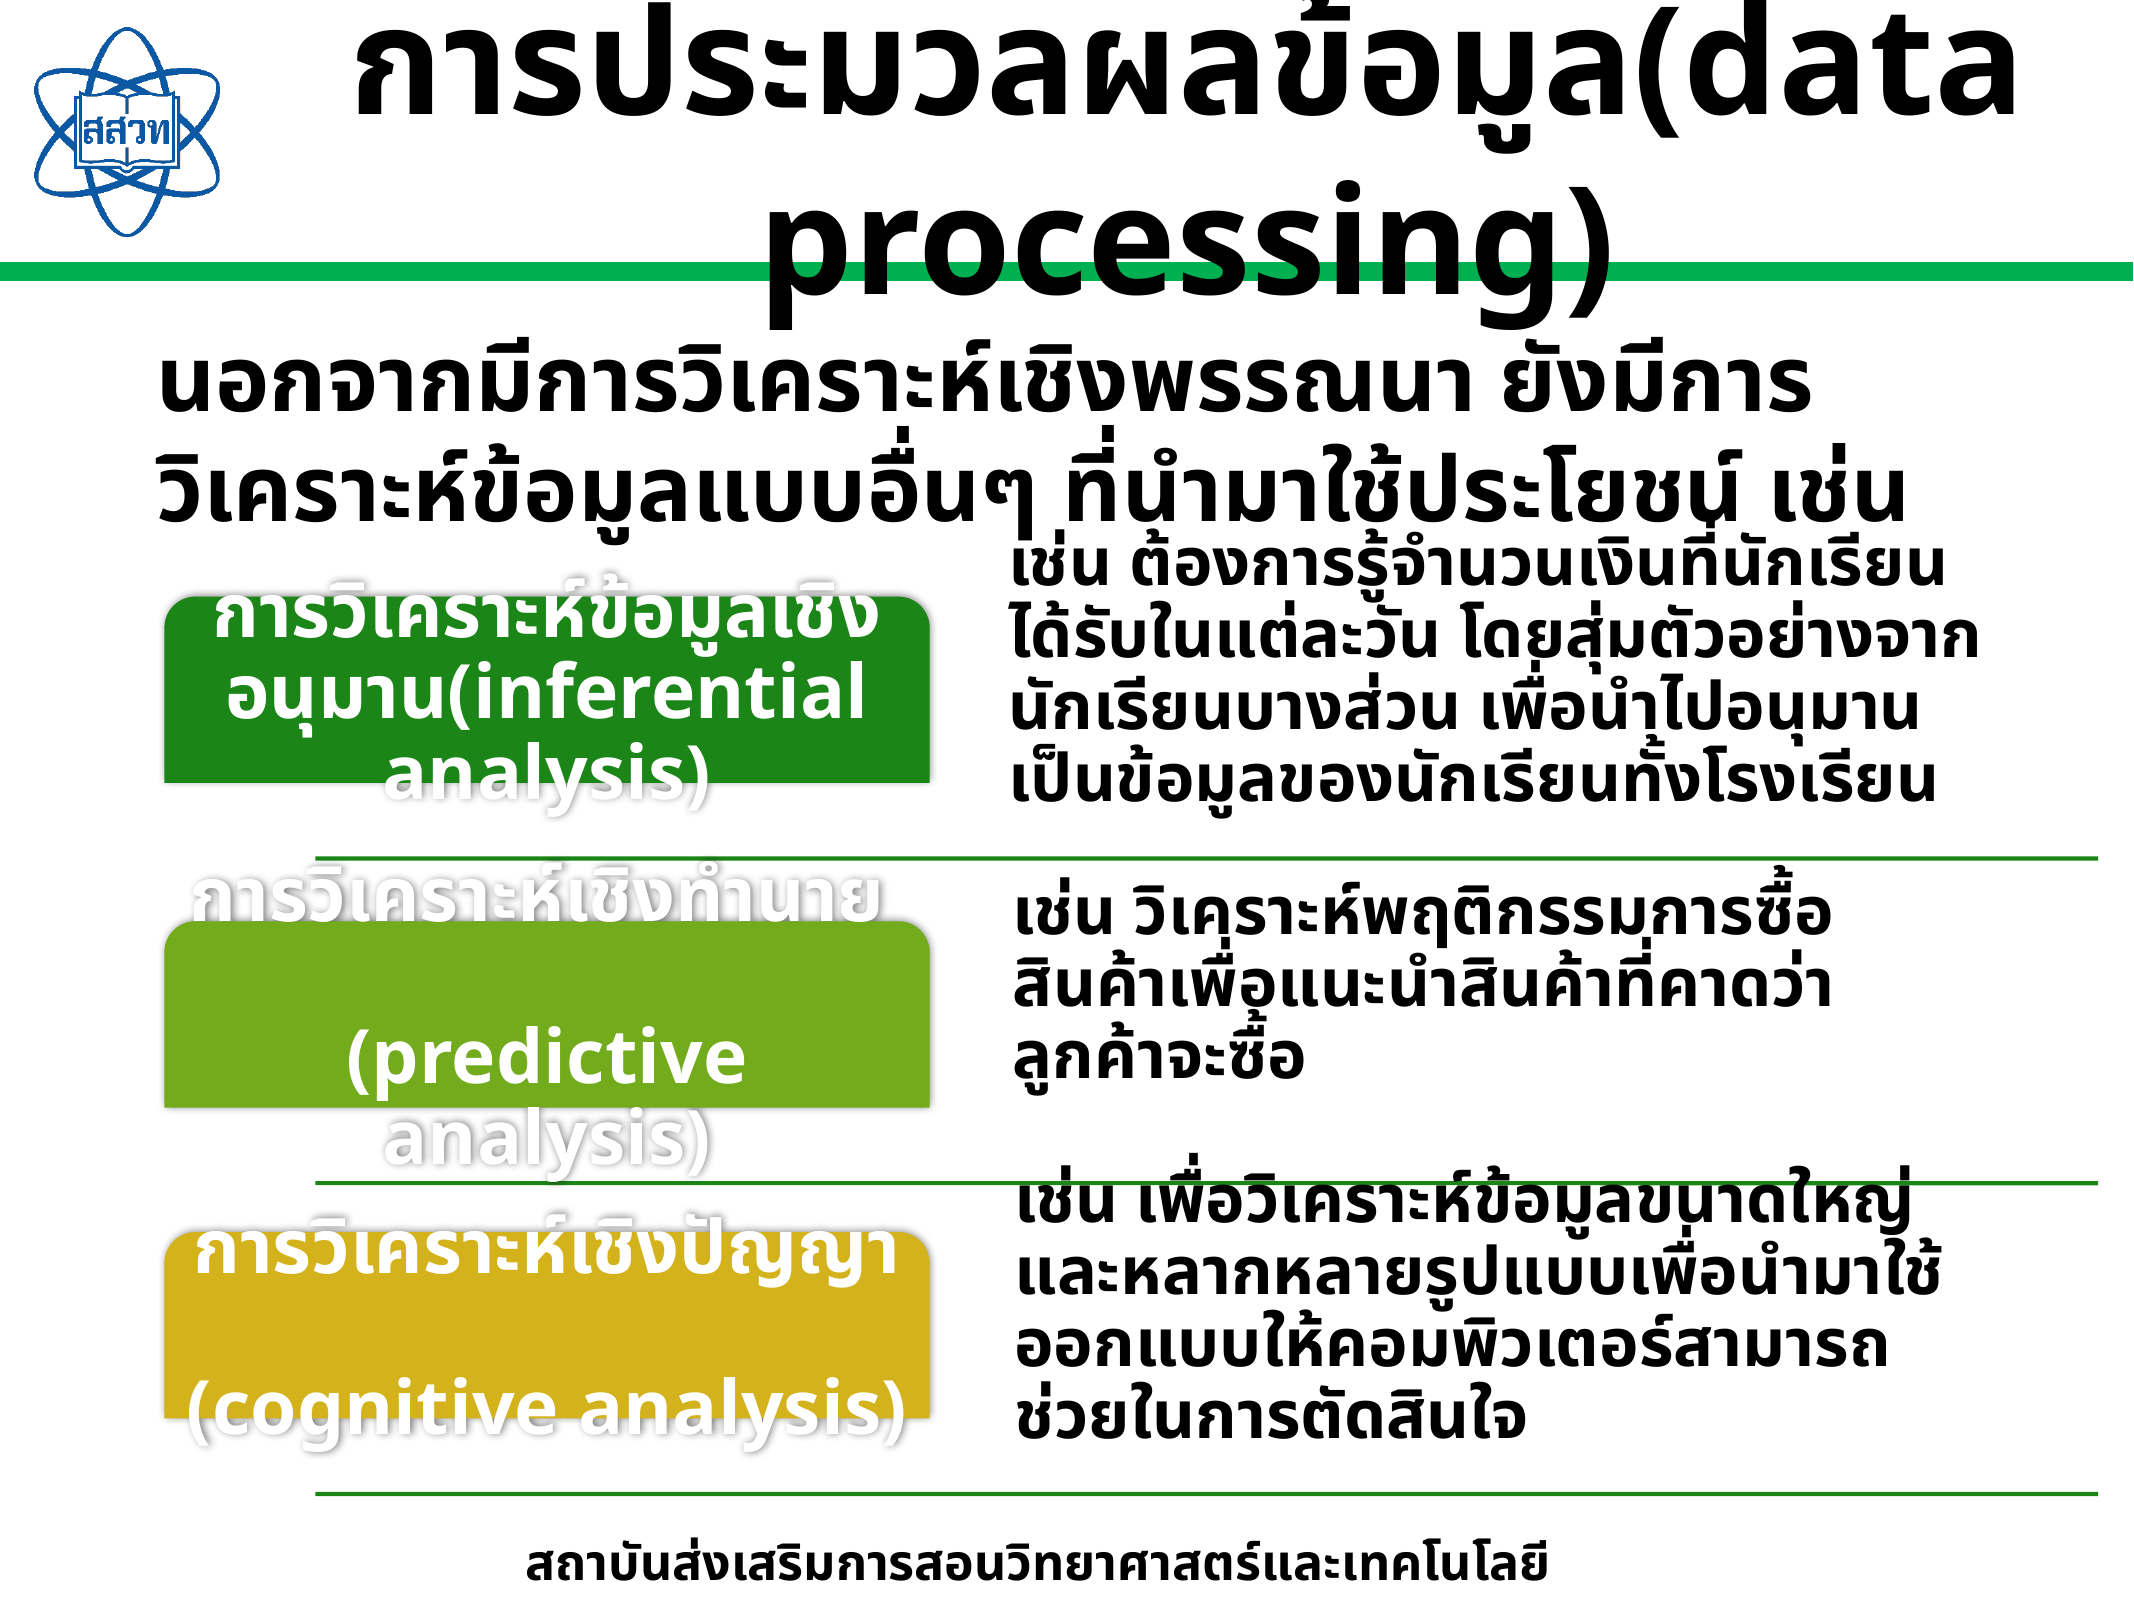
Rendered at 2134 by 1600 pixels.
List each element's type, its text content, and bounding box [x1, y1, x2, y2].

text_box การประมวลผลข้อมูล(data processing) [305, 0, 2069, 269]
picture [33, 27, 220, 237]
text_box สถาบันส่งเสริมการสอนวิทยาศาสตร์และเทคโนโลยี [74, 1522, 2002, 1589]
text_box นอกจากมีการวิเคราะห์เชิงพรรณนา ยังมีการวิเคราะห์ข้อมูลแบบอื่นๆ ที่นำมาใช้ประโยชน์ เช่น [141, 312, 2070, 547]
text_box การประมวลผลข้อมูล(data processing) [305, 274, 2069, 312]
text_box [239, 511, 2024, 1526]
